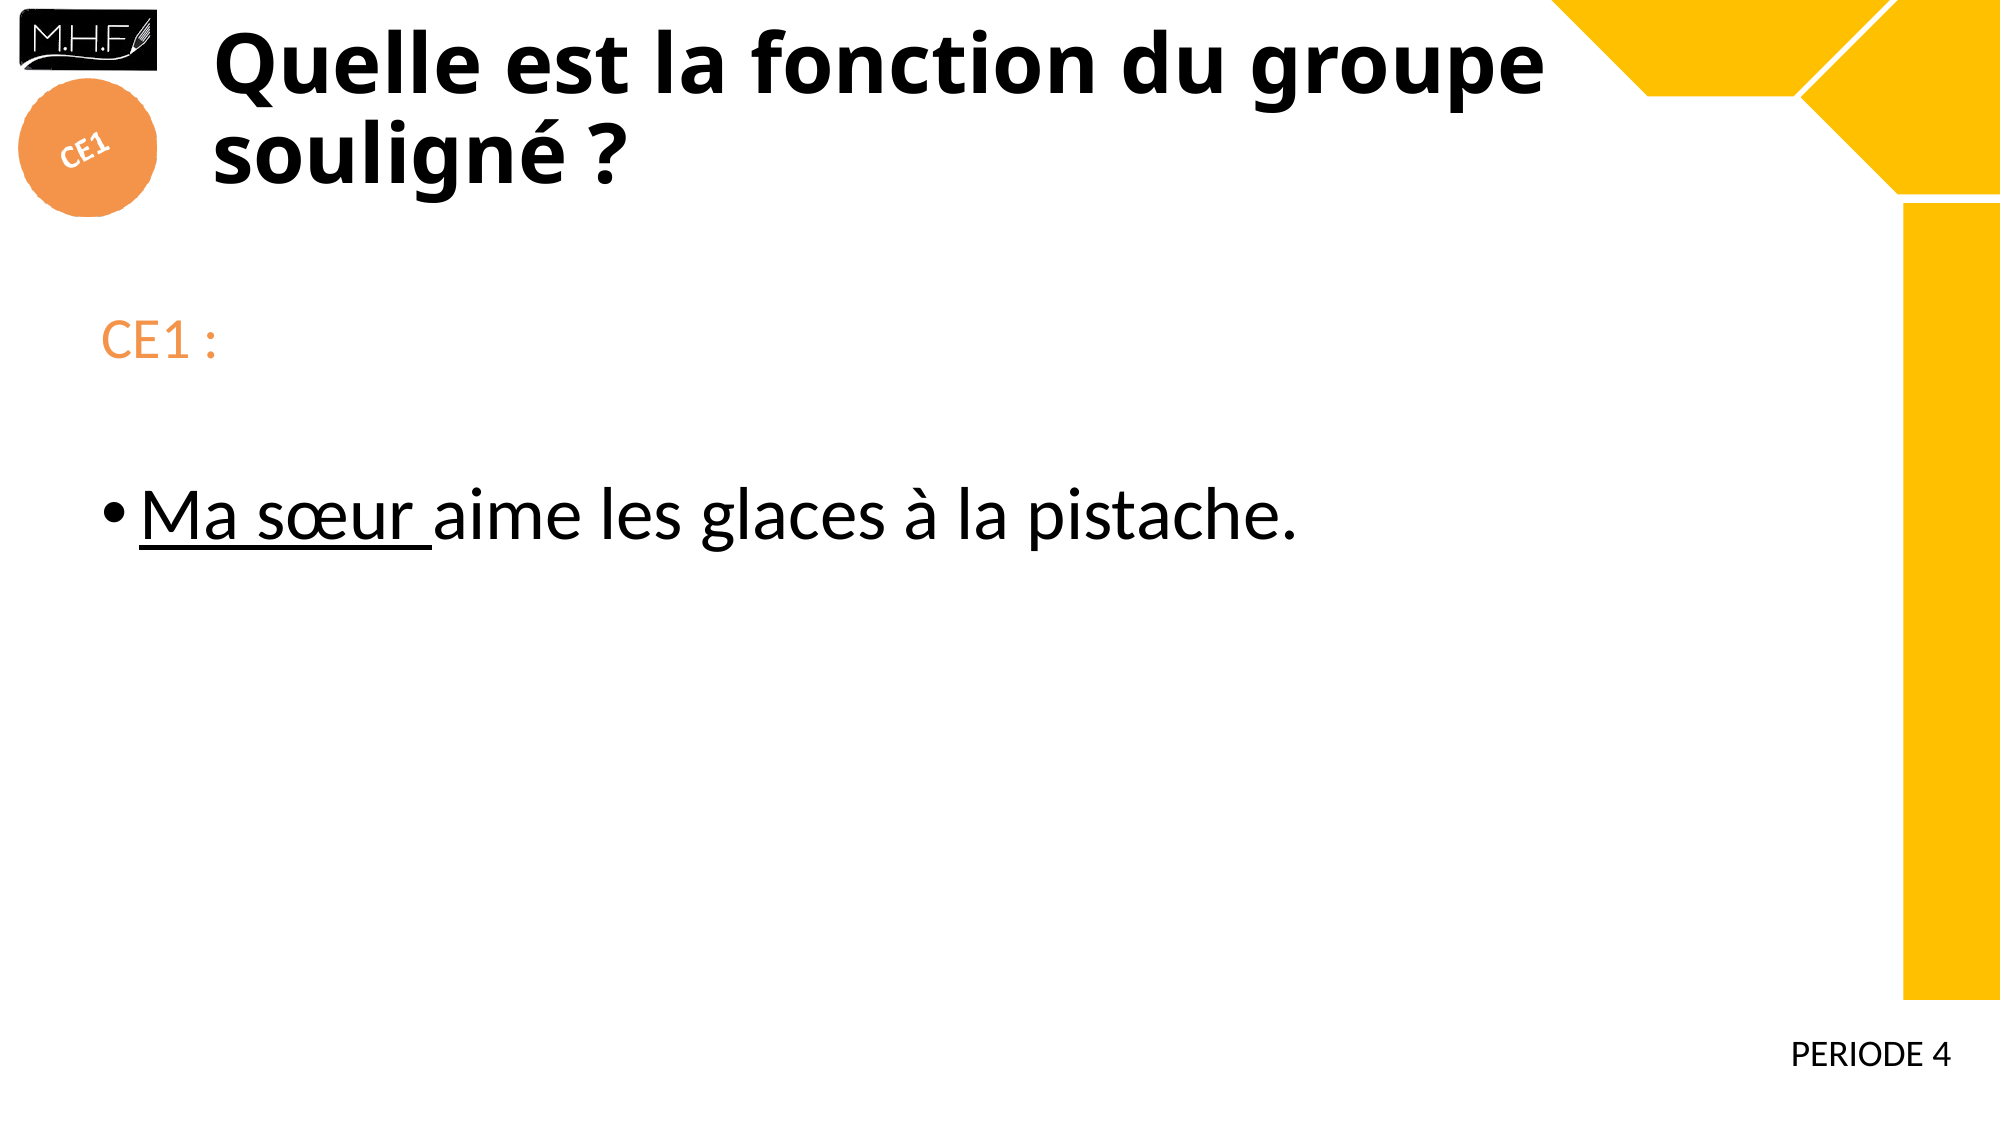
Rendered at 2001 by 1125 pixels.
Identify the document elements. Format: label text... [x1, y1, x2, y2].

text_box [1031, 299, 1853, 1014]
text_box [1799, 0, 2000, 196]
text_box [1549, 0, 1892, 98]
text_box [1902, 202, 2000, 1001]
title Quelle est la fonction du groupe souligné ? [197, 3, 1743, 221]
text_box PERIODE 4 [1362, 1021, 1967, 1125]
picture [18, 78, 157, 218]
picture [16, 7, 157, 74]
list CE1 : Ma sœur aime les glaces à la pistache. [86, 300, 1853, 1015]
